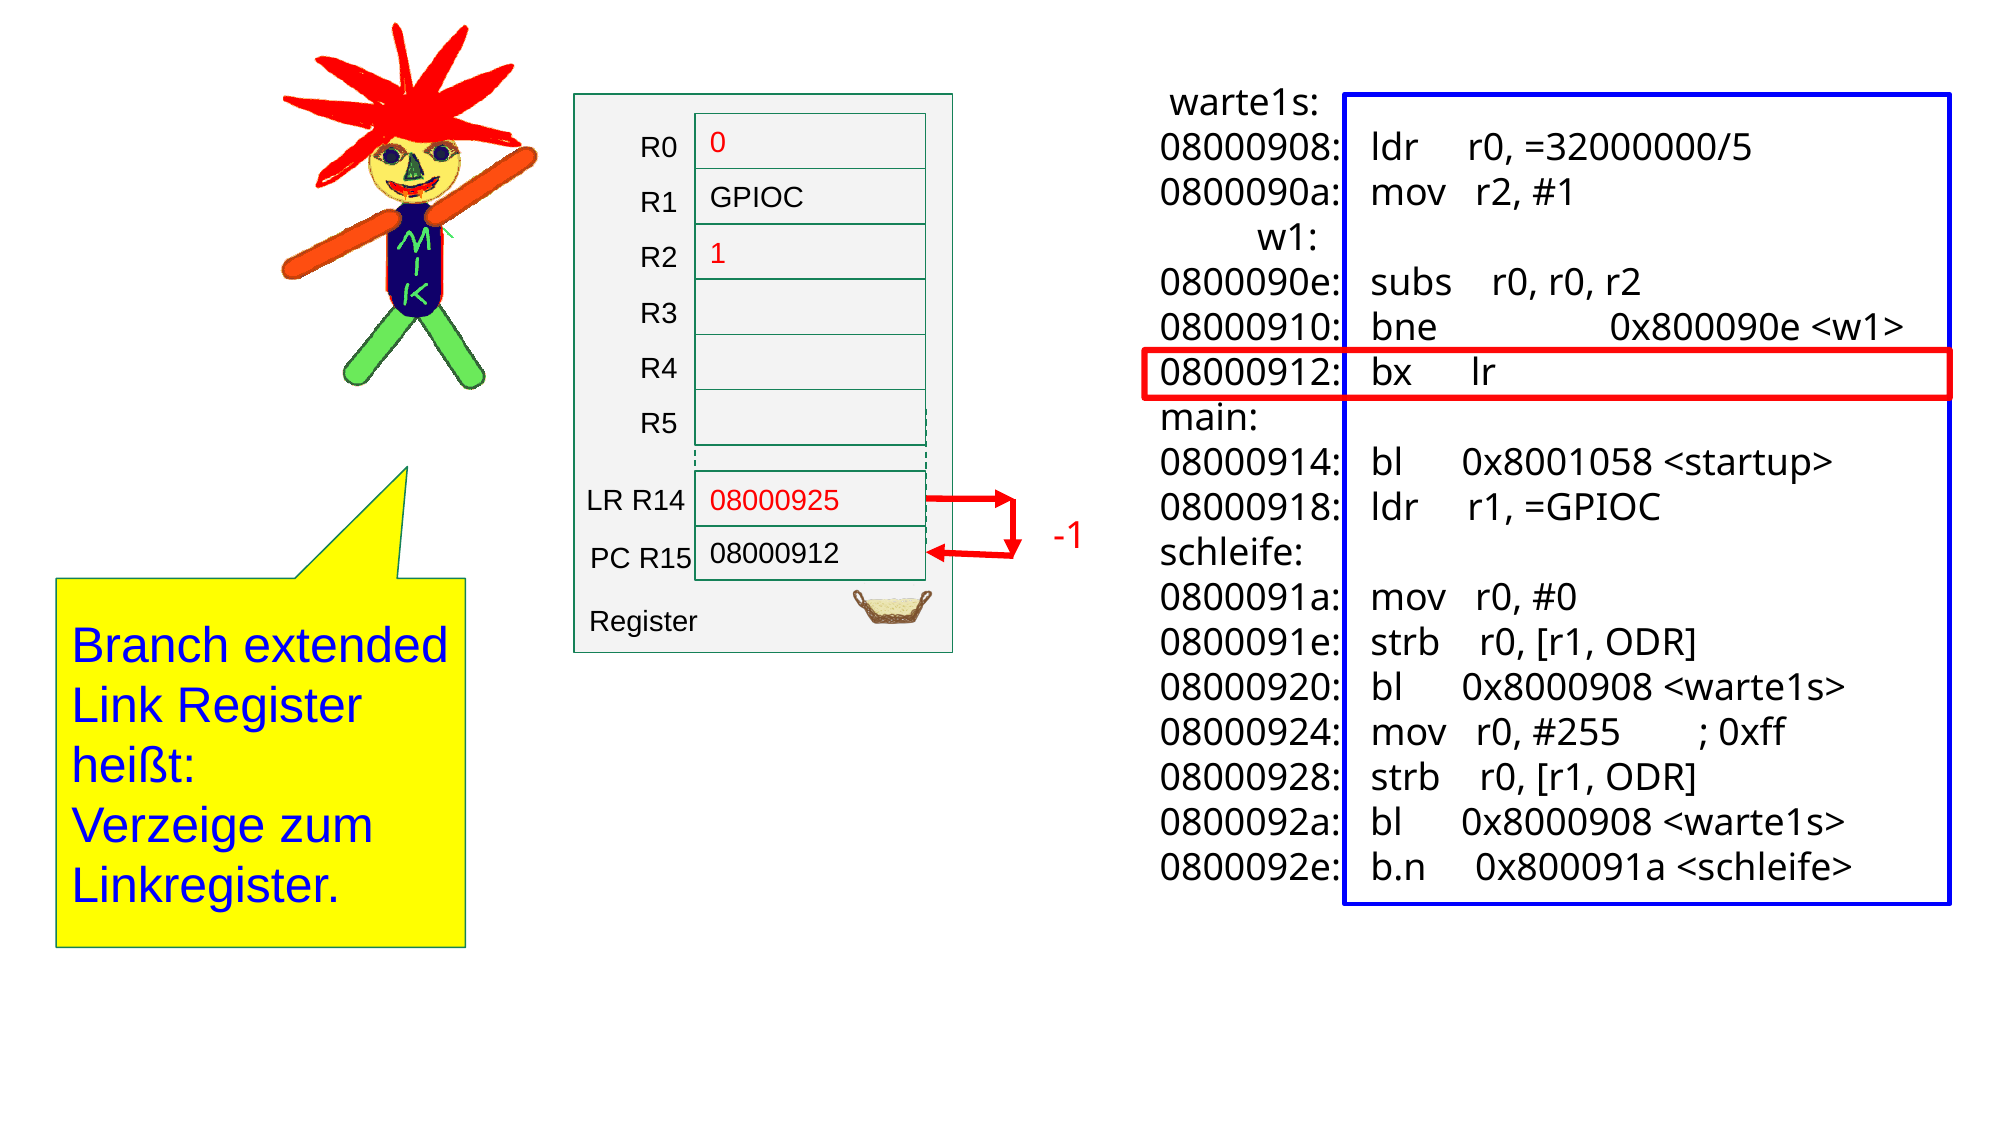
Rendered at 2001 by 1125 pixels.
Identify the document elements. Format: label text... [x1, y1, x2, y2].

picture [254, 13, 554, 399]
text_box [1144, 350, 1950, 398]
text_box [573, 93, 953, 653]
text_box [1344, 398, 1950, 904]
text_box warte1s: 08000908: ldr r0, =32000000/5 0800090a: mov r2, #1 w1: 0800090e: subs r0, r0, r2 08000910: bne 0x800090e <w1> 08000912: bx lr main: 08000914: bl 0x8001058 <startup> 08000918: ldr r1, =GPIOC schleife: 0800091a: mov r0, #0 0800091e: strb r0, [r1, ODR] 08000920: bl 0x8000908 <warte1s> 08000924: mov r0, #255 ; 0xff 08000928: strb r0, [r1, ODR] 0800092a: bl 0x8000908 <warte1s> 0800092e: b.n 0x800091a <schleife> [1144, 398, 1344, 904]
text_box -1 [1038, 495, 1127, 555]
text_box Branch extended Link Register heißt: Verzeige zum Linkregister. [56, 466, 466, 948]
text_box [925, 551, 1014, 556]
text_box warte1s: 08000908: ldr r0, =32000000/5 0800090a: mov r2, #1 w1: 0800090e: subs r0, r0, r2 08000910: bne 0x800090e <w1> 08000912: bx lr main: 08000914: bl 0x8001058 <startup> 08000918: ldr r1, =GPIOC schleife: 0800091a: mov r0, #0 0800091e: strb r0, [r1, ODR] 08000920: bl 0x8000908 <warte1s> 08000924: mov r0, #255 ; 0xff 08000928: strb r0, [r1, ODR] 0800092a: bl 0x8000908 <warte1s> 0800092e: b.n 0x800091a <schleife> [1144, 70, 1950, 350]
text_box [1344, 94, 1950, 350]
